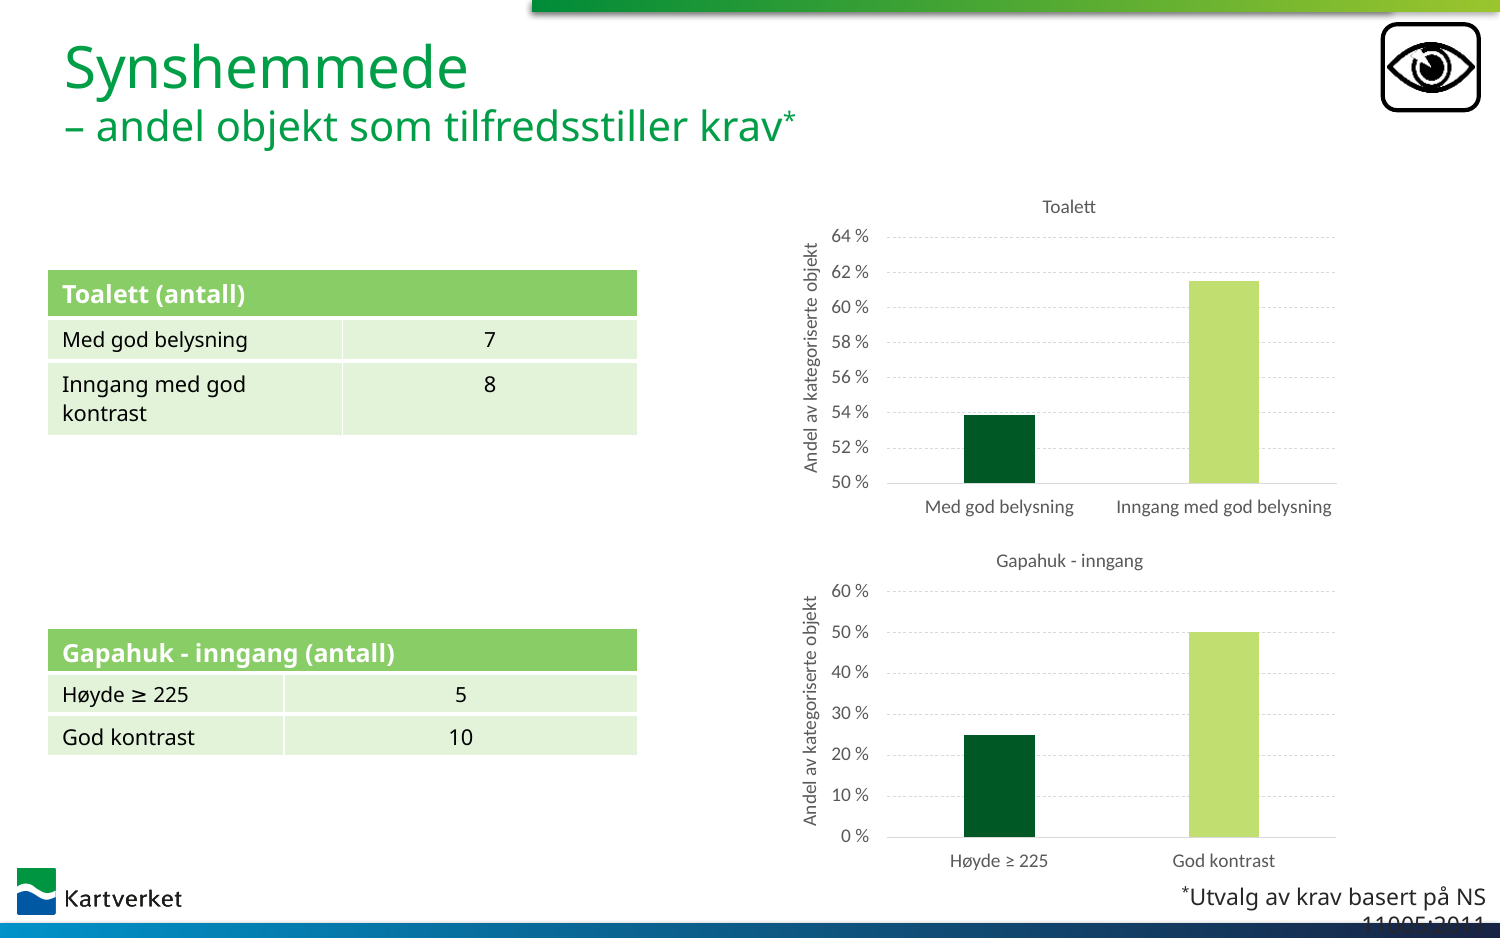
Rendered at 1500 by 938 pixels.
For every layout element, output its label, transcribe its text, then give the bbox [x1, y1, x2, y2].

table_cell 8 [343, 363, 637, 435]
table_cell Inngang med god kontrast [48, 363, 342, 435]
table_cell 10 [285, 716, 637, 755]
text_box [1382, 24, 1480, 111]
picture [791, 541, 1348, 880]
table_cell Med god belysning [48, 320, 342, 359]
table_cell Høyde ≥ 225 [48, 675, 283, 712]
text_box Synshemmede – andel objekt som tilfredsstiller krav* [49, 24, 1431, 158]
text_box *Utvalg av krav basert på NS 11005:2011 [1068, 873, 1500, 938]
table_cell God kontrast [48, 716, 283, 755]
table_header Gapahuk - inngang (antall) [48, 629, 637, 671]
picture [791, 187, 1348, 526]
table_cell 7 [343, 320, 637, 359]
table_header Toalett (antall) [48, 270, 637, 316]
table_cell 5 [285, 675, 637, 712]
